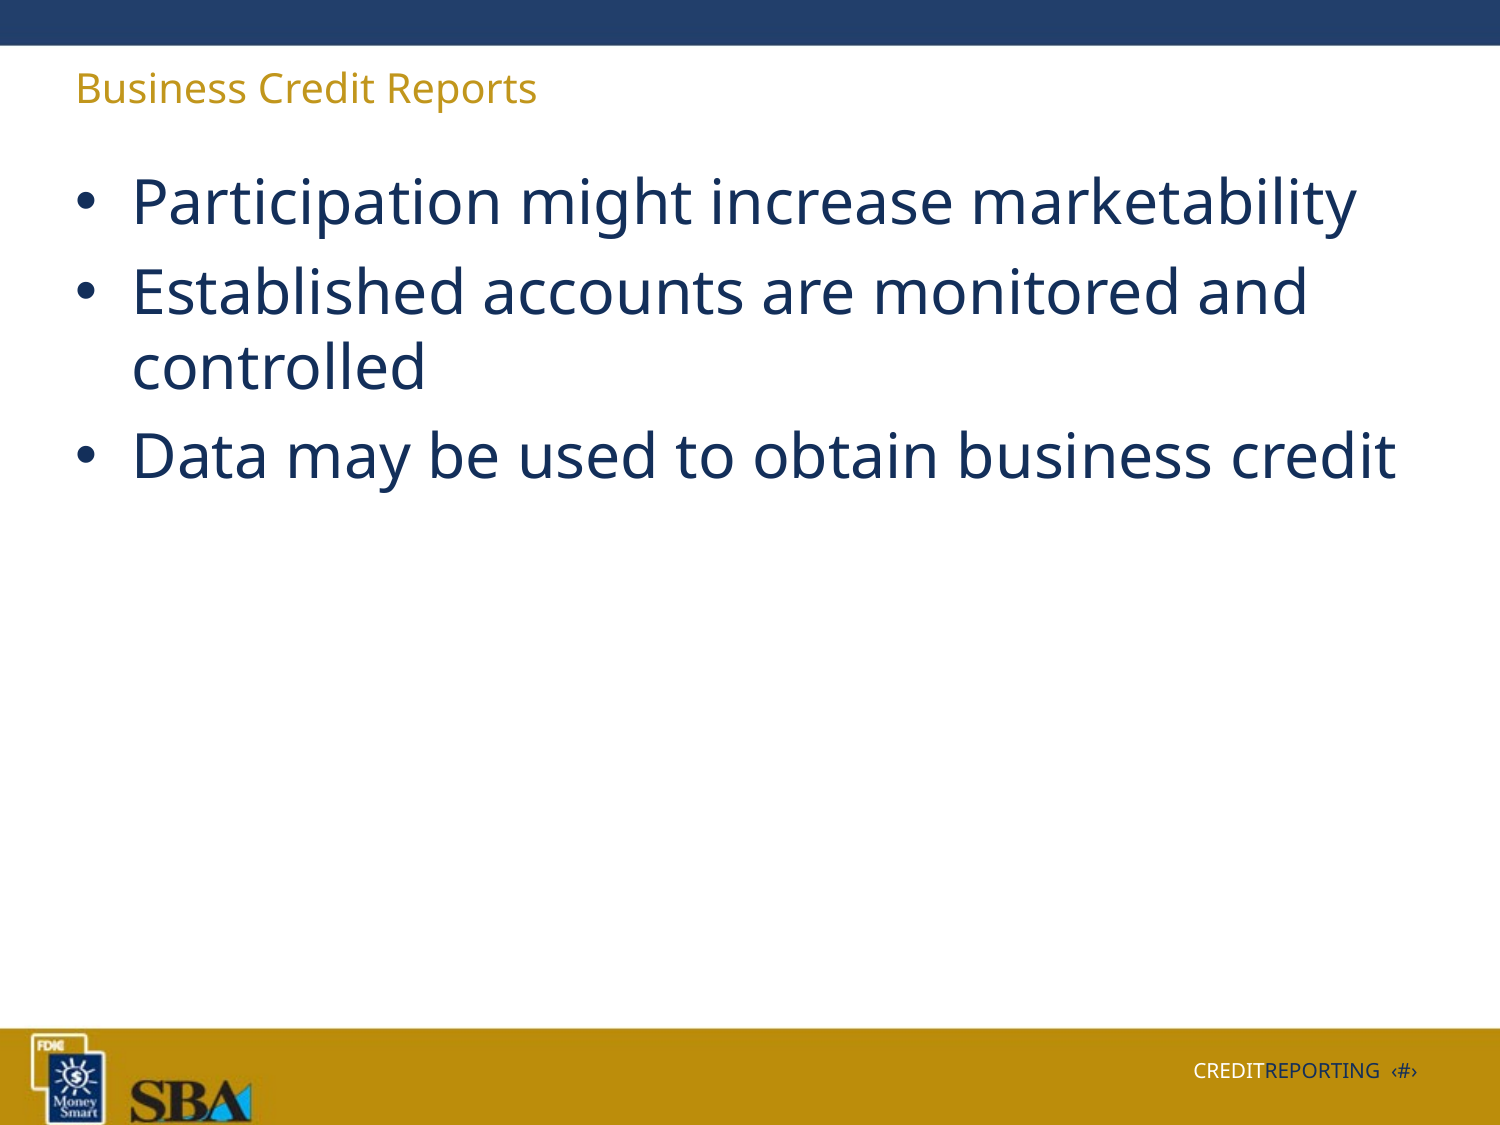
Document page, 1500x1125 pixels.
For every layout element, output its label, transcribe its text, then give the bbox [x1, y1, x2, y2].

picture [0, 0, 1500, 1125]
title Business Credit Reports [74, 61, 1426, 161]
list Participation might increase marketability Established accounts are monitored and controlled Data may be used to obtain business credit [74, 161, 1426, 863]
